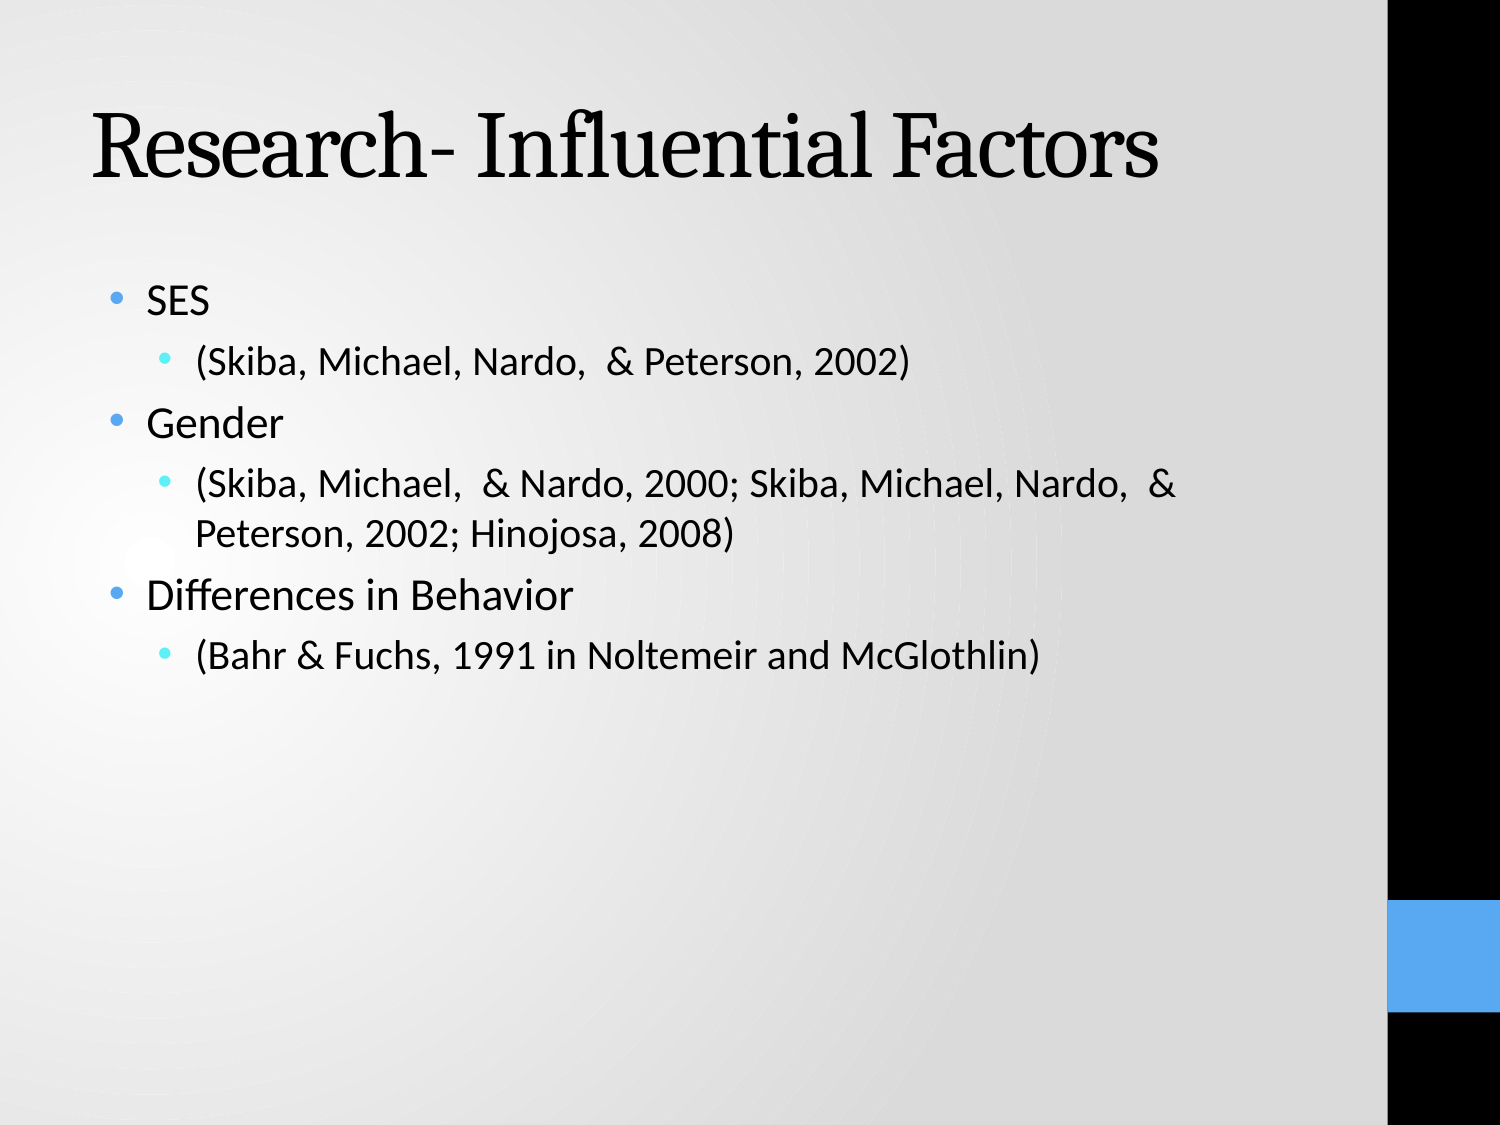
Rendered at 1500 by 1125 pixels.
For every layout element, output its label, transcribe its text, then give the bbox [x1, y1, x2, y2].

title Research- Influential Factors [75, 45, 1325, 233]
list SES (Skiba, Michael, Nardo, & Peterson, 2002) Gender (Skiba, Michael, & Nardo, 2000; Skiba, Michael, Nardo, & Peterson, 2002; Hinojosa, 2008) Differences in Behavior (Bahr & Fuchs, 1991 in Noltemeir and McGlothlin) [75, 262, 1325, 1050]
